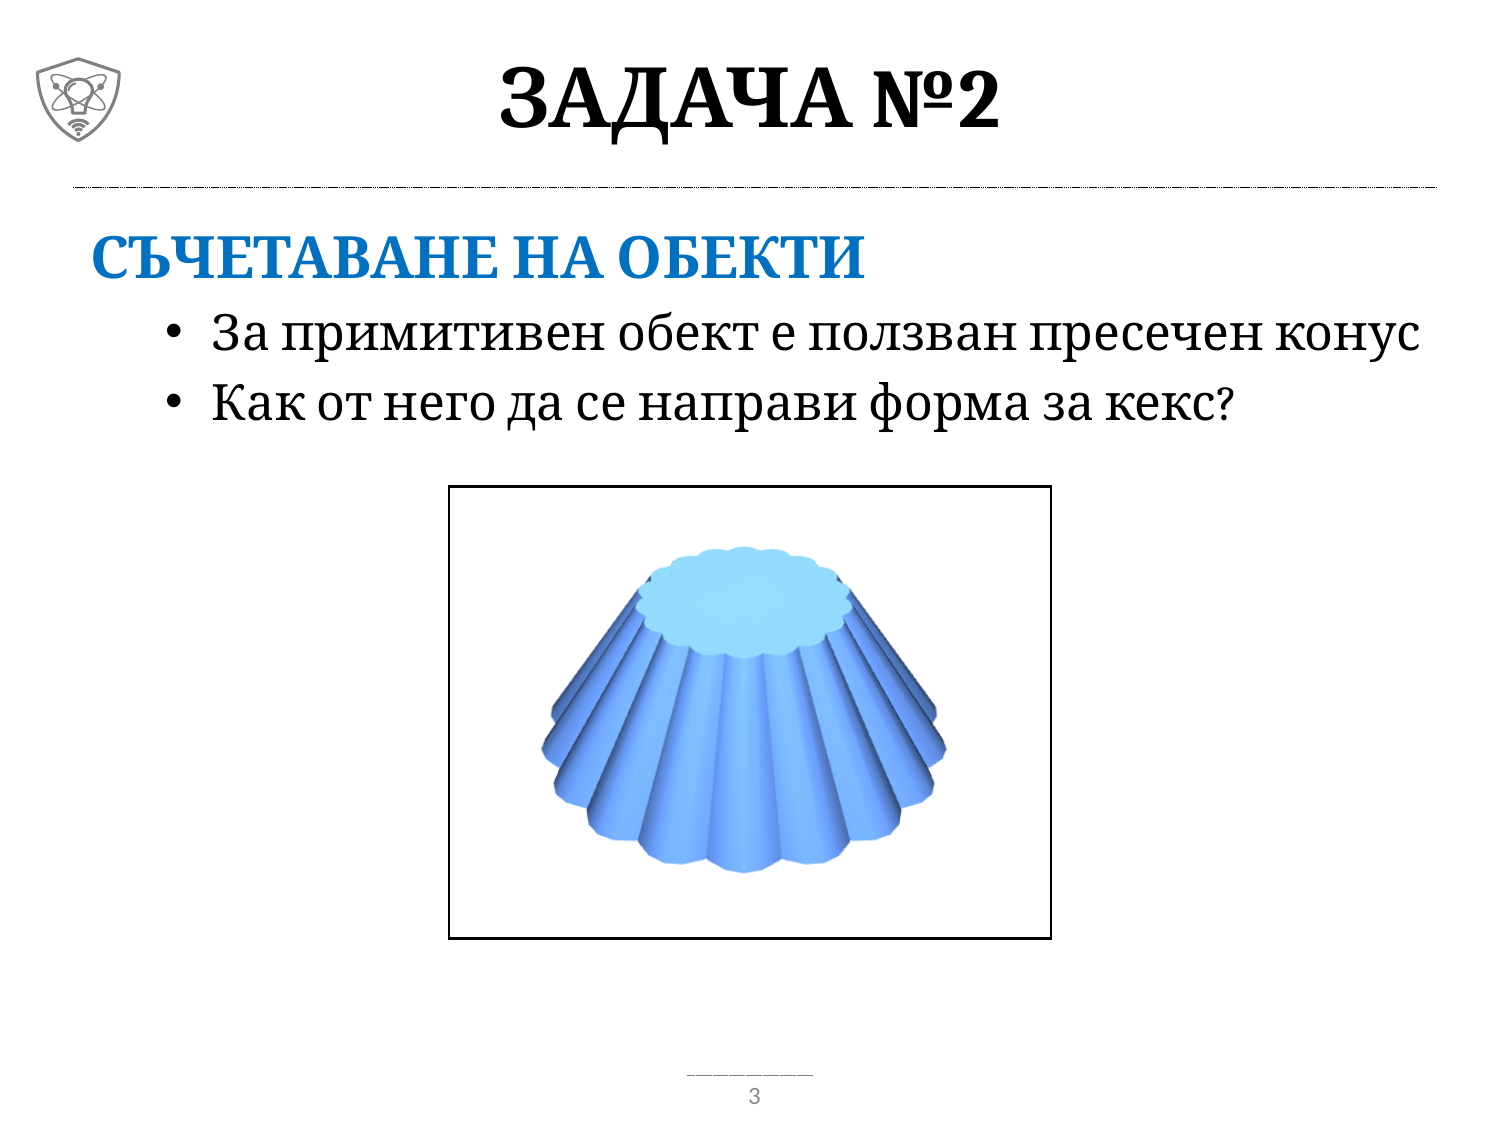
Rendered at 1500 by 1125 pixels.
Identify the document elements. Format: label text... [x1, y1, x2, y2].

list Съчетаване на обекти За примитивен обект е ползван пресечен конус Как от него да се направи форма за кекс? [75, 212, 1450, 1063]
picture [449, 487, 1051, 938]
slide_number 3 [579, 1065, 930, 1125]
title Задача №2 [0, 0, 1500, 188]
